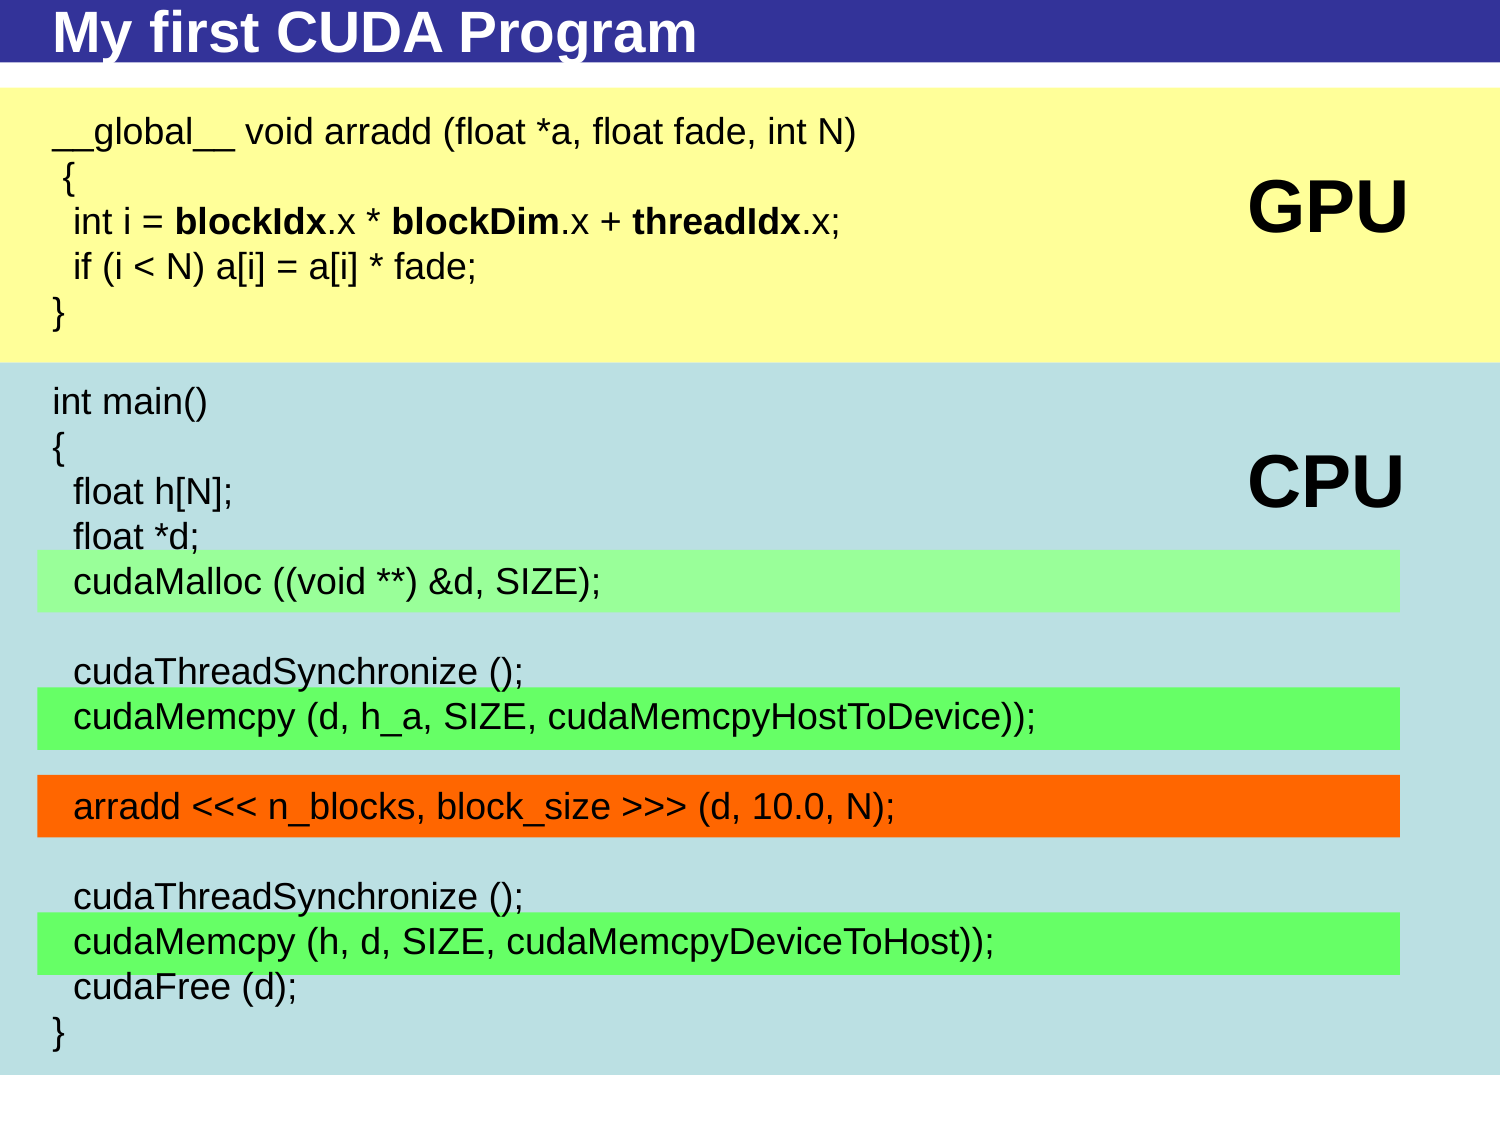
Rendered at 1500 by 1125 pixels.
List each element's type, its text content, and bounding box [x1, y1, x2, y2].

text_box CPU [1232, 424, 1421, 530]
title My first CUDA Program [37, 7, 1426, 51]
text_box [0, 363, 1500, 1075]
text_box GPU [1232, 149, 1425, 255]
text_box [0, 87, 1500, 363]
text_box __global__ void arradd (float *a, float fade, int N) { int i = blockIdx.x * blockDim.x + threadIdx.x; if (i < N) a[i] = a[i] * fade; } int main() { float h[N]; float *d; cudaMalloc ((void **) &d, SIZE); cudaThreadSynchronize (); cudaMemcpy (d, h_a, SIZE, cudaMemcpyHostToDevice)); arradd <<< n_blocks, block_size >>> (d, 10.0, N); cudaThreadSynchronize (); cudaMemcpy (h, d, SIZE, cudaMemcpyDeviceToHost)); cudaFree (d); } [37, 99, 1450, 1060]
